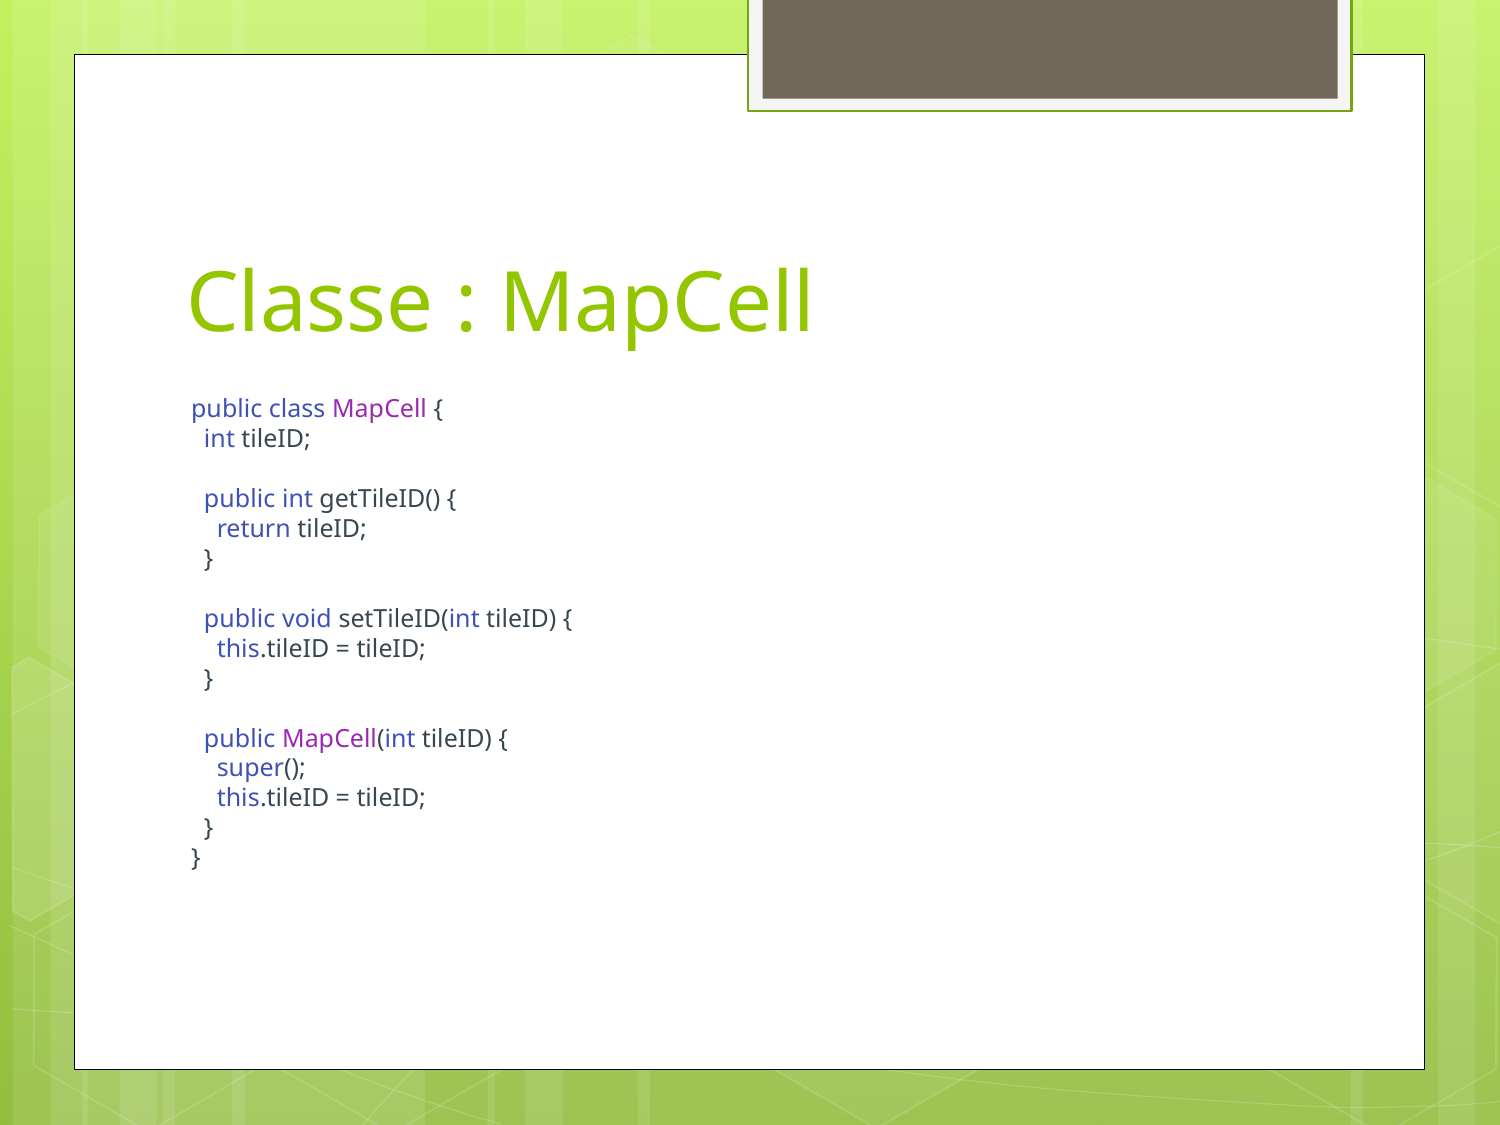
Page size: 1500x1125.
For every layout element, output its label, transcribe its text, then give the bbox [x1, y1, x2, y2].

title Classe : MapCell [171, 168, 1324, 357]
text_box public class MapCell { int tileID; public int getTileID() { return tileID; } public void setTileID(int tileID) { this.tileID = tileID; } public MapCell(int tileID) { super(); this.tileID = tileID; } } [176, 385, 927, 880]
